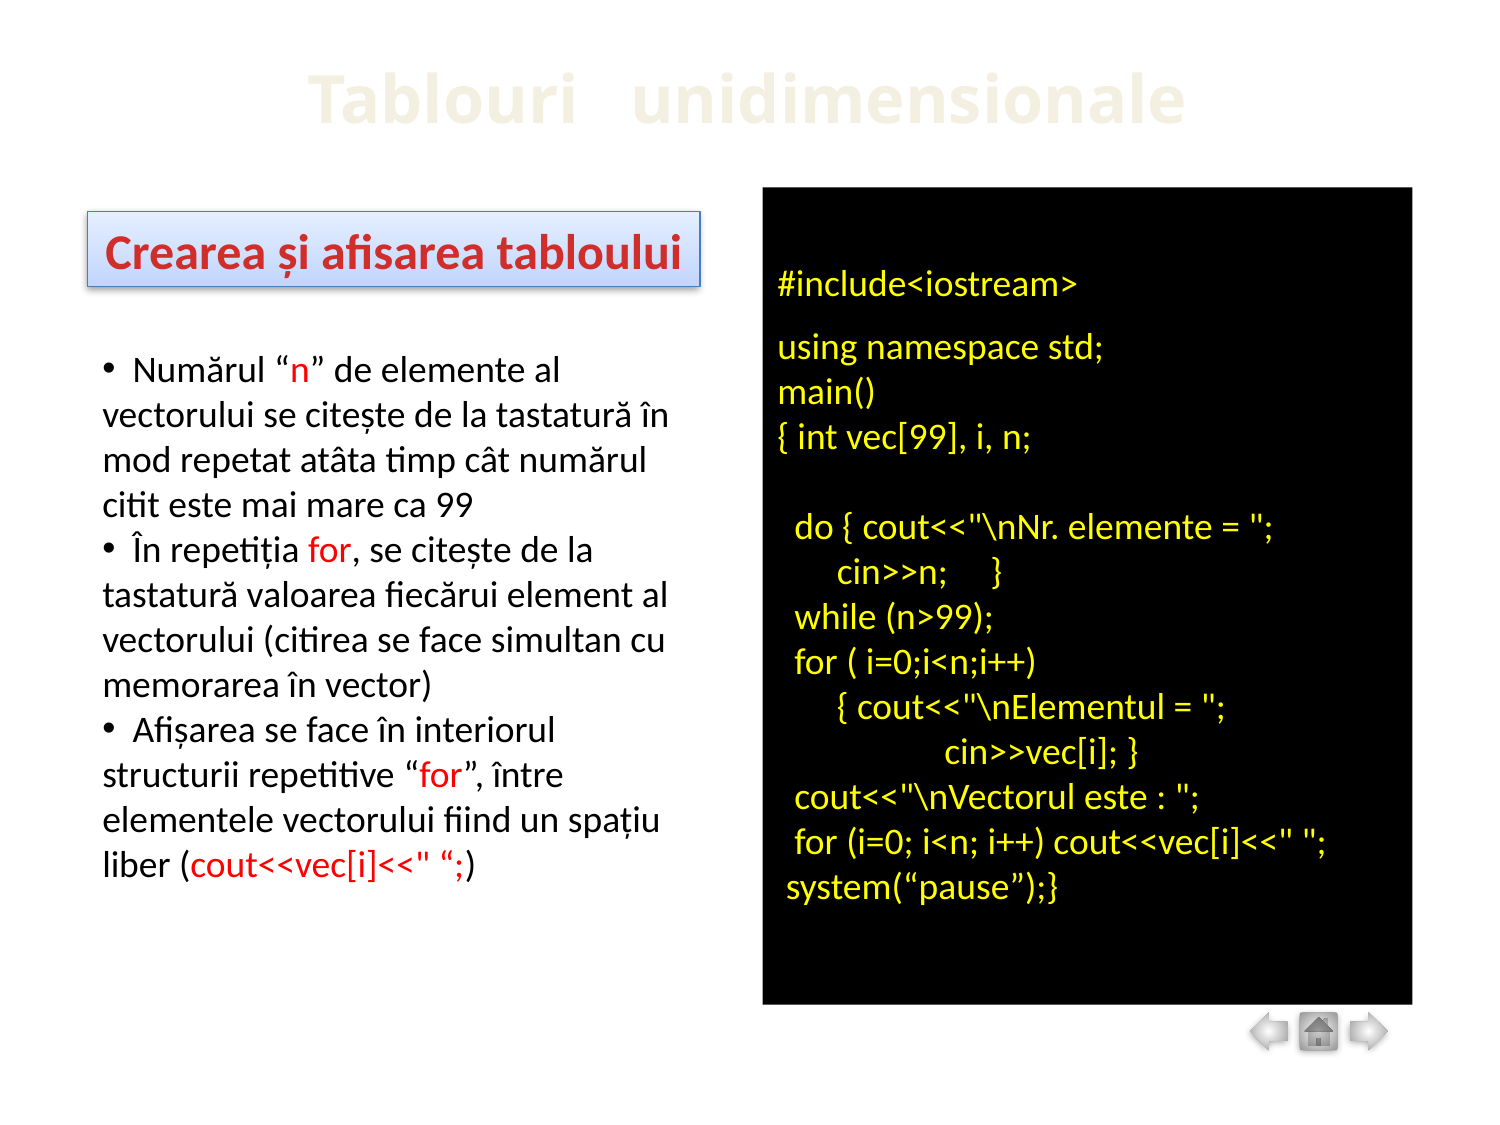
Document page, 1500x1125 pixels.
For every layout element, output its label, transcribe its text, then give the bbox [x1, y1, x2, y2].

text_box #include<iostream> using namespace std; main() { int vec[99], i, n; do { cout<<"\nNr. elemente = "; cin>>n; } while (n>99); for ( i=0;i<n;i++) { cout<<"\nElementul = "; cin>>vec[i]; } cout<<"\nVectorul este : "; for (i=0; i<n; i++) cout<<vec[i]<<" "; system(“pause”);} [762, 187, 1413, 1005]
text_box Tablouri unidimensionale [62, 49, 1450, 145]
text_box [1350, 1012, 1388, 1051]
text_box Crearea și afisarea tabloului [87, 211, 701, 287]
text_box [1250, 1012, 1288, 1051]
text_box [1299, 1012, 1338, 1051]
text_box Numărul “n” de elemente al vectorului se citește de la tastatură în mod repetat atâta timp cât numărul citit este mai mare ca 99 În repetiția for, se citește de la tastatură valoarea fiecărui element al vectorului (citirea se face simultan cu memorarea în vector) Afișarea se face în interiorul structurii repetitive “for”, între elementele vectorului fiind un spațiu liber (cout<<vec[i]<<" “;) [87, 337, 713, 893]
